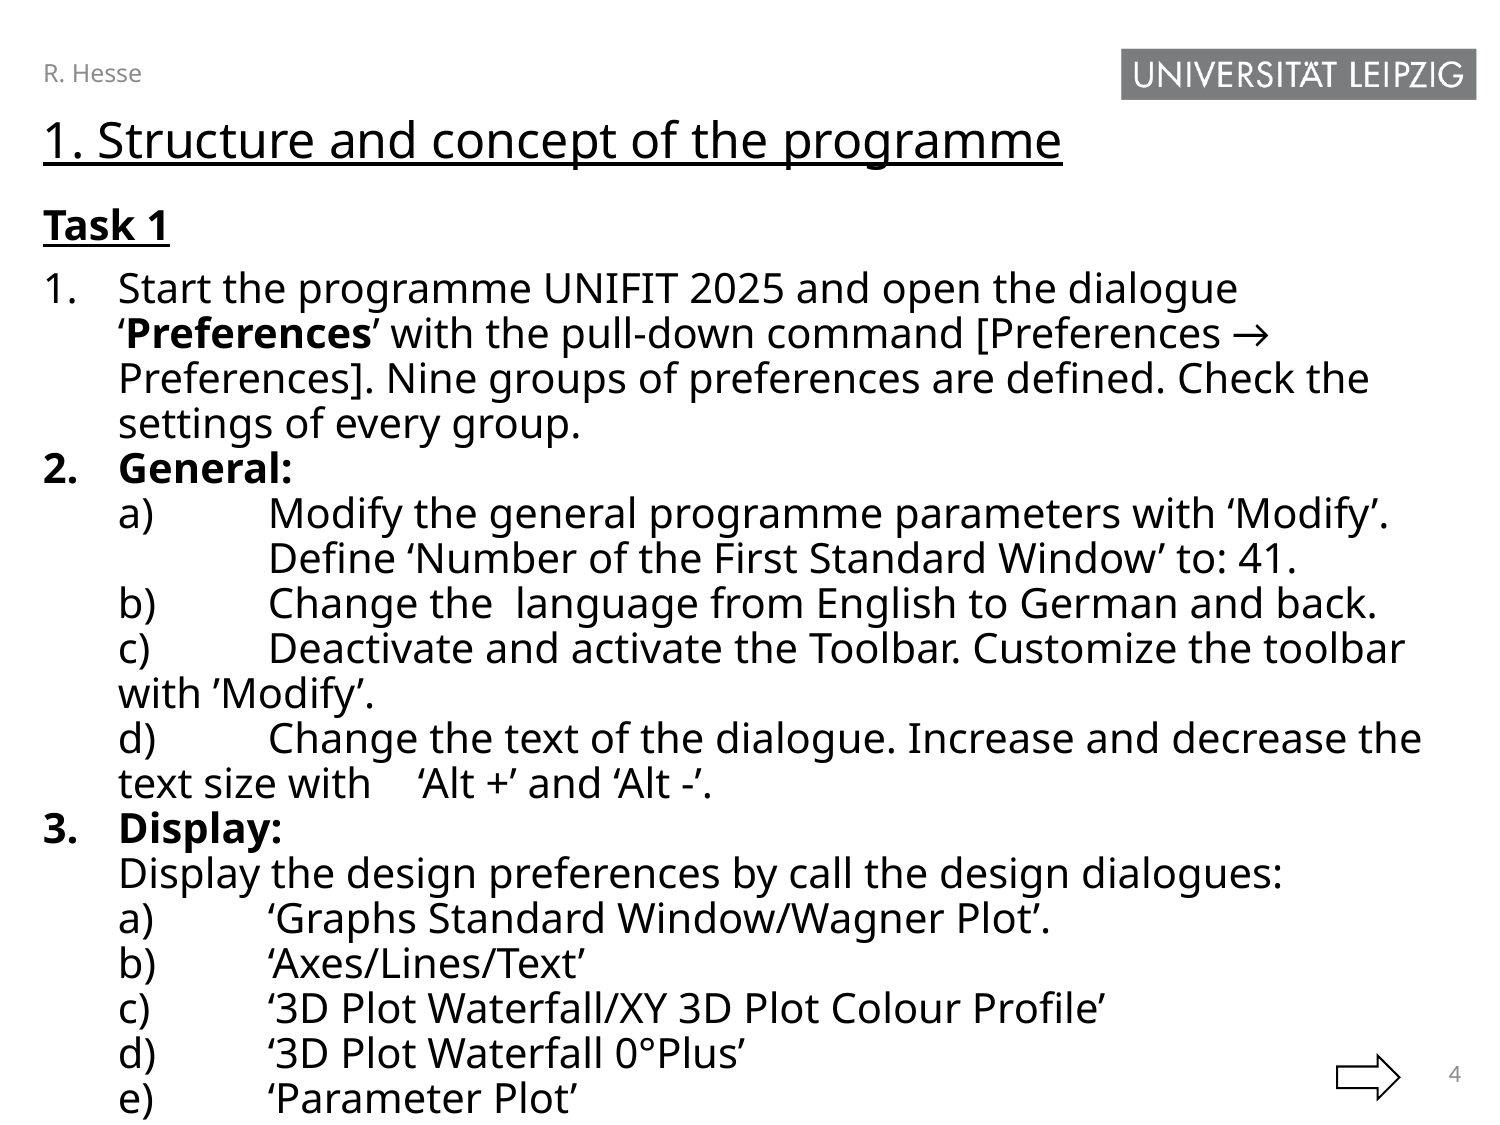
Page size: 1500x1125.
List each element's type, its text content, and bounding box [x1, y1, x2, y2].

text_box Task 1 Start the programme UNIFIT 2025 and open the dialogue ‘Preferences’ with the pull-down command [Preferences → Preferences]. Nine groups of preferences are defined. Check the settings of every group. General: a) Modify the general programme parameters with ‘Modify’. Define ‘Number of the First Standard Window’ to: 41. b) Change the language from English to German and back. c) Deactivate and activate the Toolbar. Customize the toolbar with ’Modify’. d) Change the text of the dialogue. Increase and decrease the text size with ‘Alt +’ and ‘Alt -’. Display: Display the design preferences by call the design dialogues: a) ‘Graphs Standard Window/Wagner Plot’. b) ‘Axes/Lines/Text’ c) ‘3D Plot Waterfall/XY 3D Plot Colour Profile’ d) ‘3D Plot Waterfall 0°Plus’ e) ‘Parameter Plot’ Option: Dark Mode [28, 197, 1477, 1125]
text_box [1336, 1053, 1401, 1102]
picture [1410, 48, 1477, 100]
footer R. Hesse [28, 44, 1410, 105]
text_box 1. Structure and concept of the programme [28, 100, 1269, 176]
